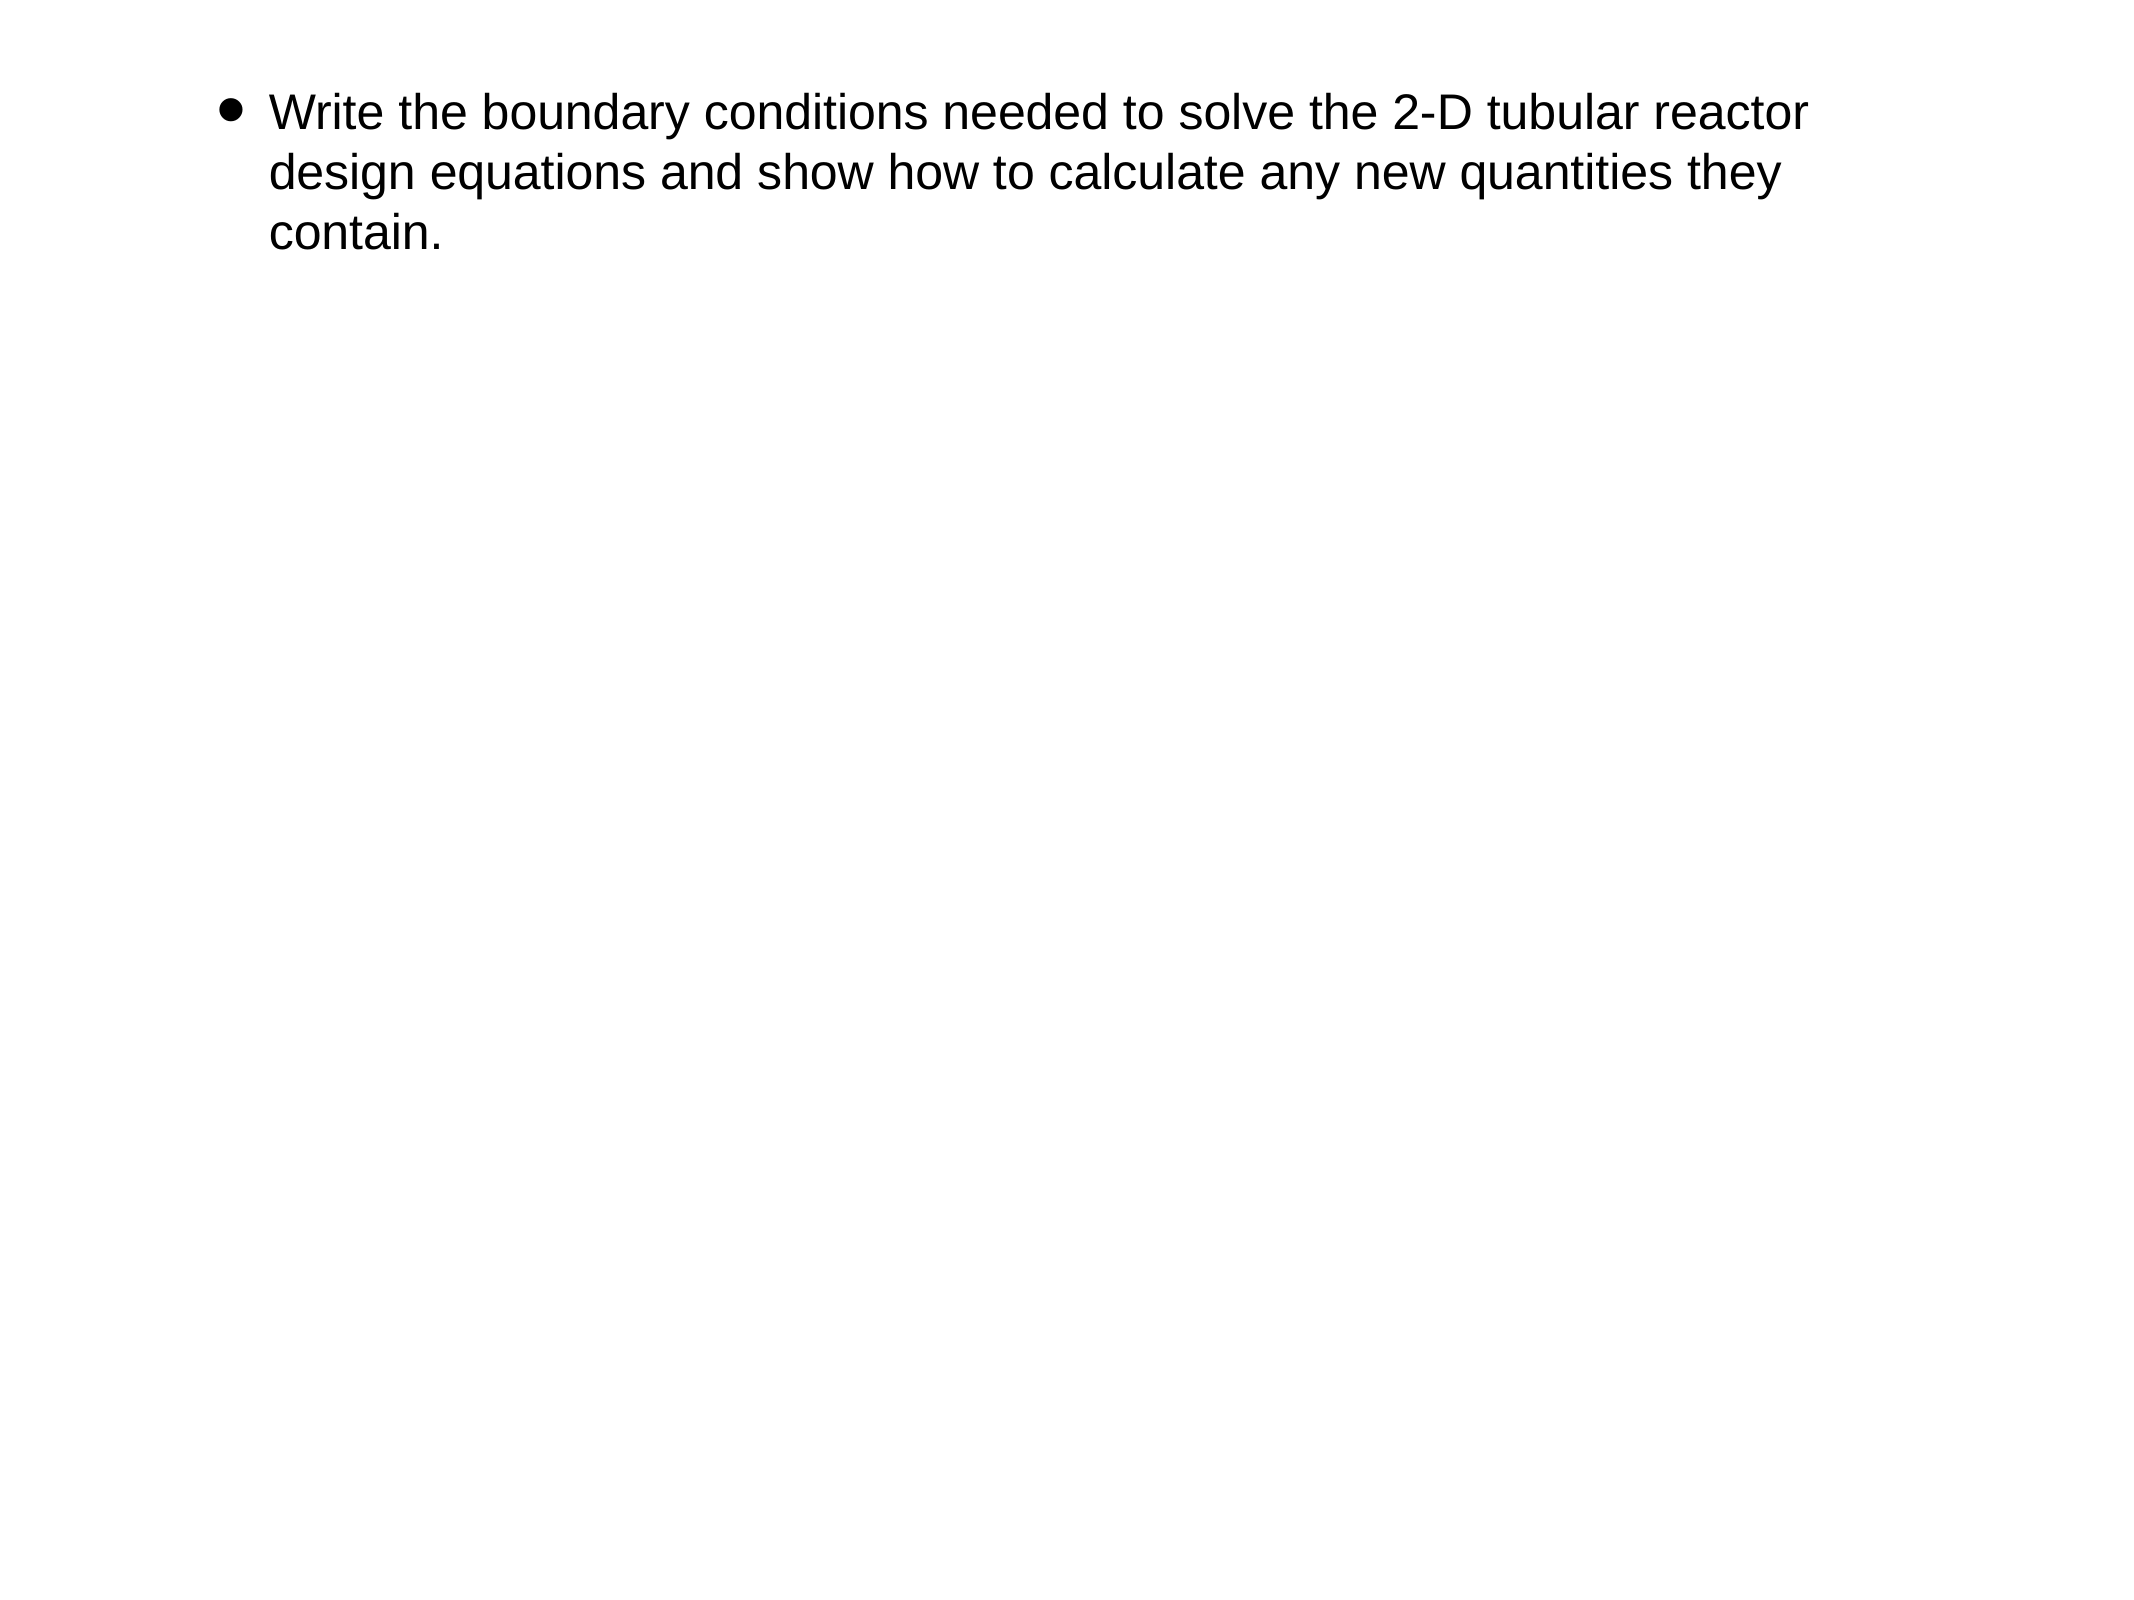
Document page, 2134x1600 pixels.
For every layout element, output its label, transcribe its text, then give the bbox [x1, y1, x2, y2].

list Write the boundary conditions needed to solve the 2-D tubular reactor design equations and show how to calculate any new quantities they contain. [208, 70, 1925, 1478]
